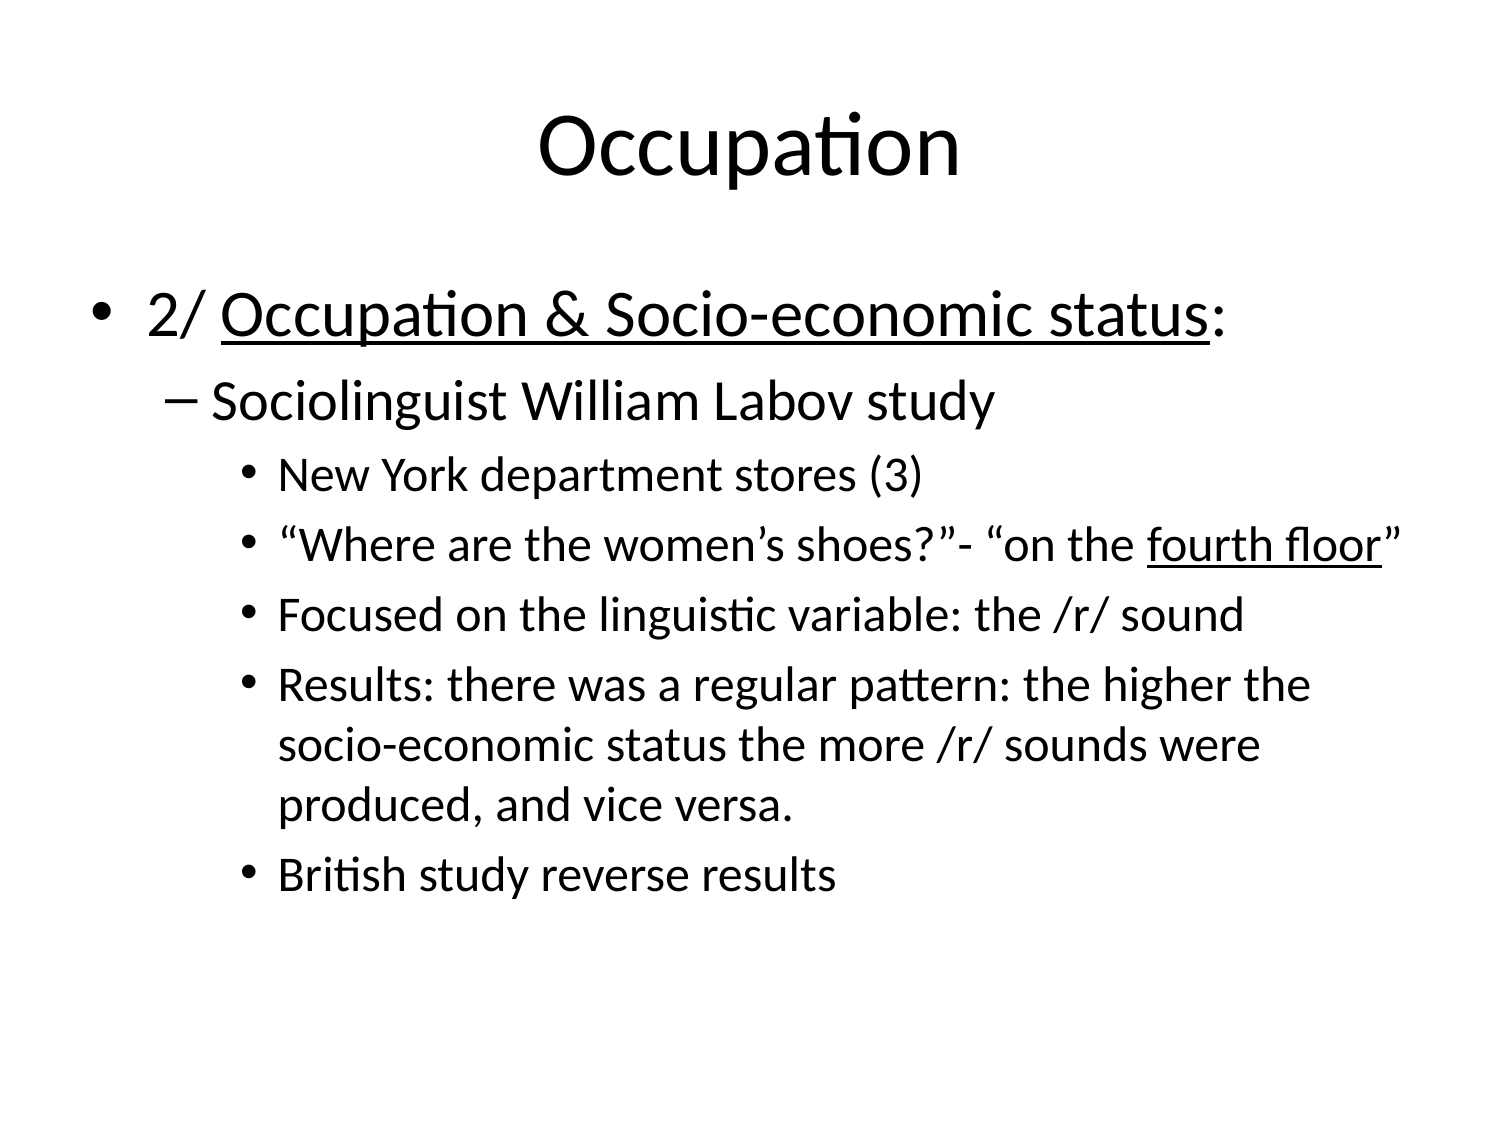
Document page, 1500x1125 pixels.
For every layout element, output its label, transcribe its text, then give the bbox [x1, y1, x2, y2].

list 2/ Occupation & Socio-economic status: Sociolinguist William Labov study New York department stores (3) “Where are the women’s shoes?”- “on the fourth floor” Focused on the linguistic variable: the /r/ sound Results: there was a regular pattern: the higher the socio-economic status the more /r/ sounds were produced, and vice versa. British study reverse results [75, 262, 1425, 1005]
title Occupation [75, 45, 1425, 233]
